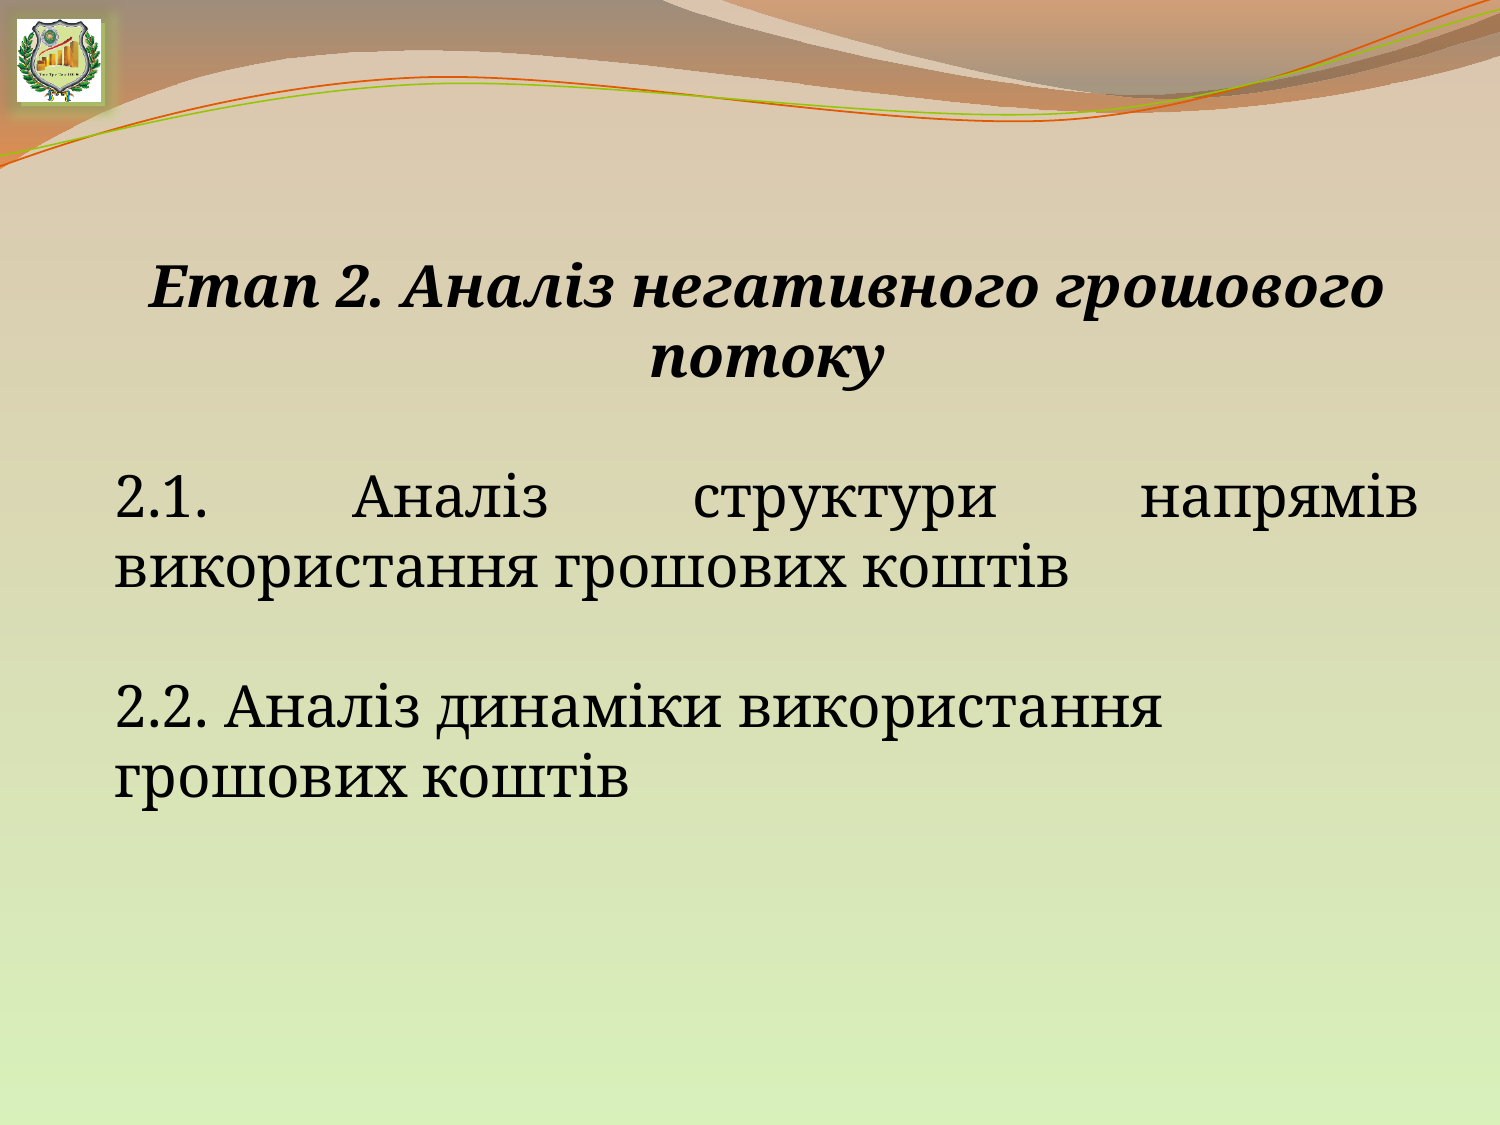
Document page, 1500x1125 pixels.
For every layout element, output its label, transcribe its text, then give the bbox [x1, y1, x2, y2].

picture [17, 18, 101, 102]
text_box Етап 2. Аналіз негативного грошового потоку 2.1. Аналіз структури напрямів використання грошових коштів 2.2. Аналіз динаміки використання грошових коштів [100, 242, 1436, 957]
